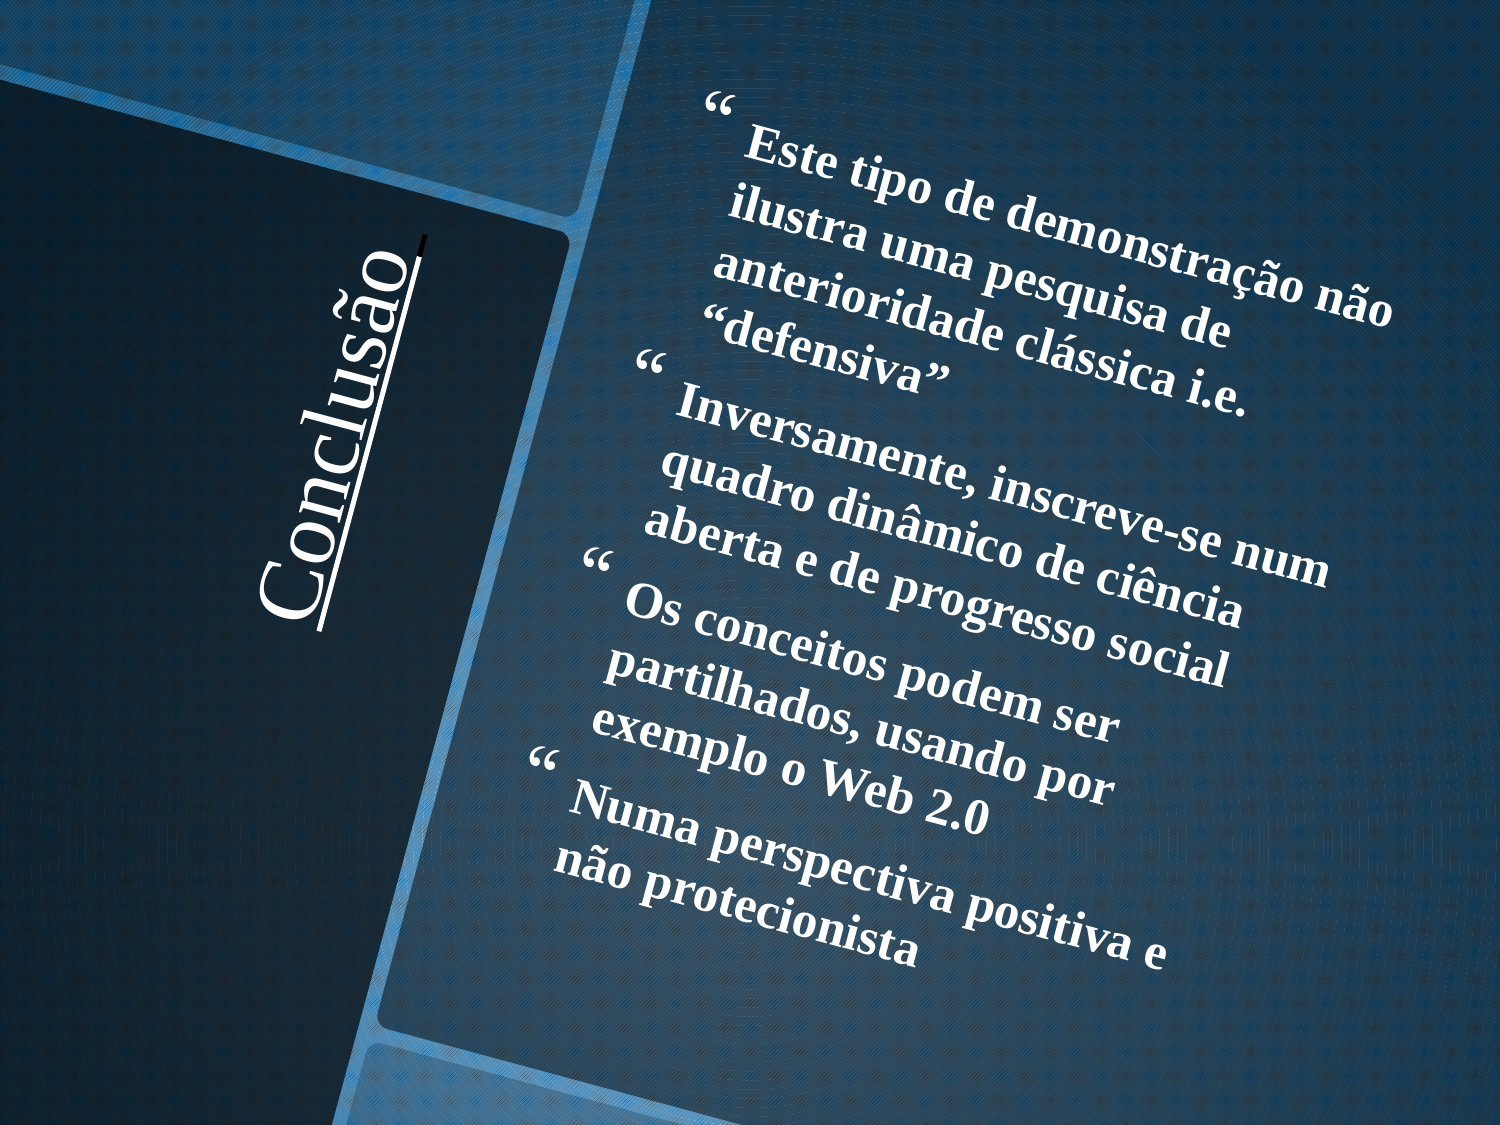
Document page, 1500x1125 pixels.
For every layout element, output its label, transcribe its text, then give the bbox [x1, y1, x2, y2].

list Este tipo de demonstração não ilustra uma pesquisa de anterioridade clássica i.e. “defensiva” Inversamente, inscreve-se num quadro dinâmico de ciência aberta e de progresso social Os conceitos podem ser partilhados, usando por exemplo o Web 2.0 Numa perspectiva positiva e não protecionista [475, 72, 1430, 1076]
title Conclusão [69, 181, 554, 1056]
